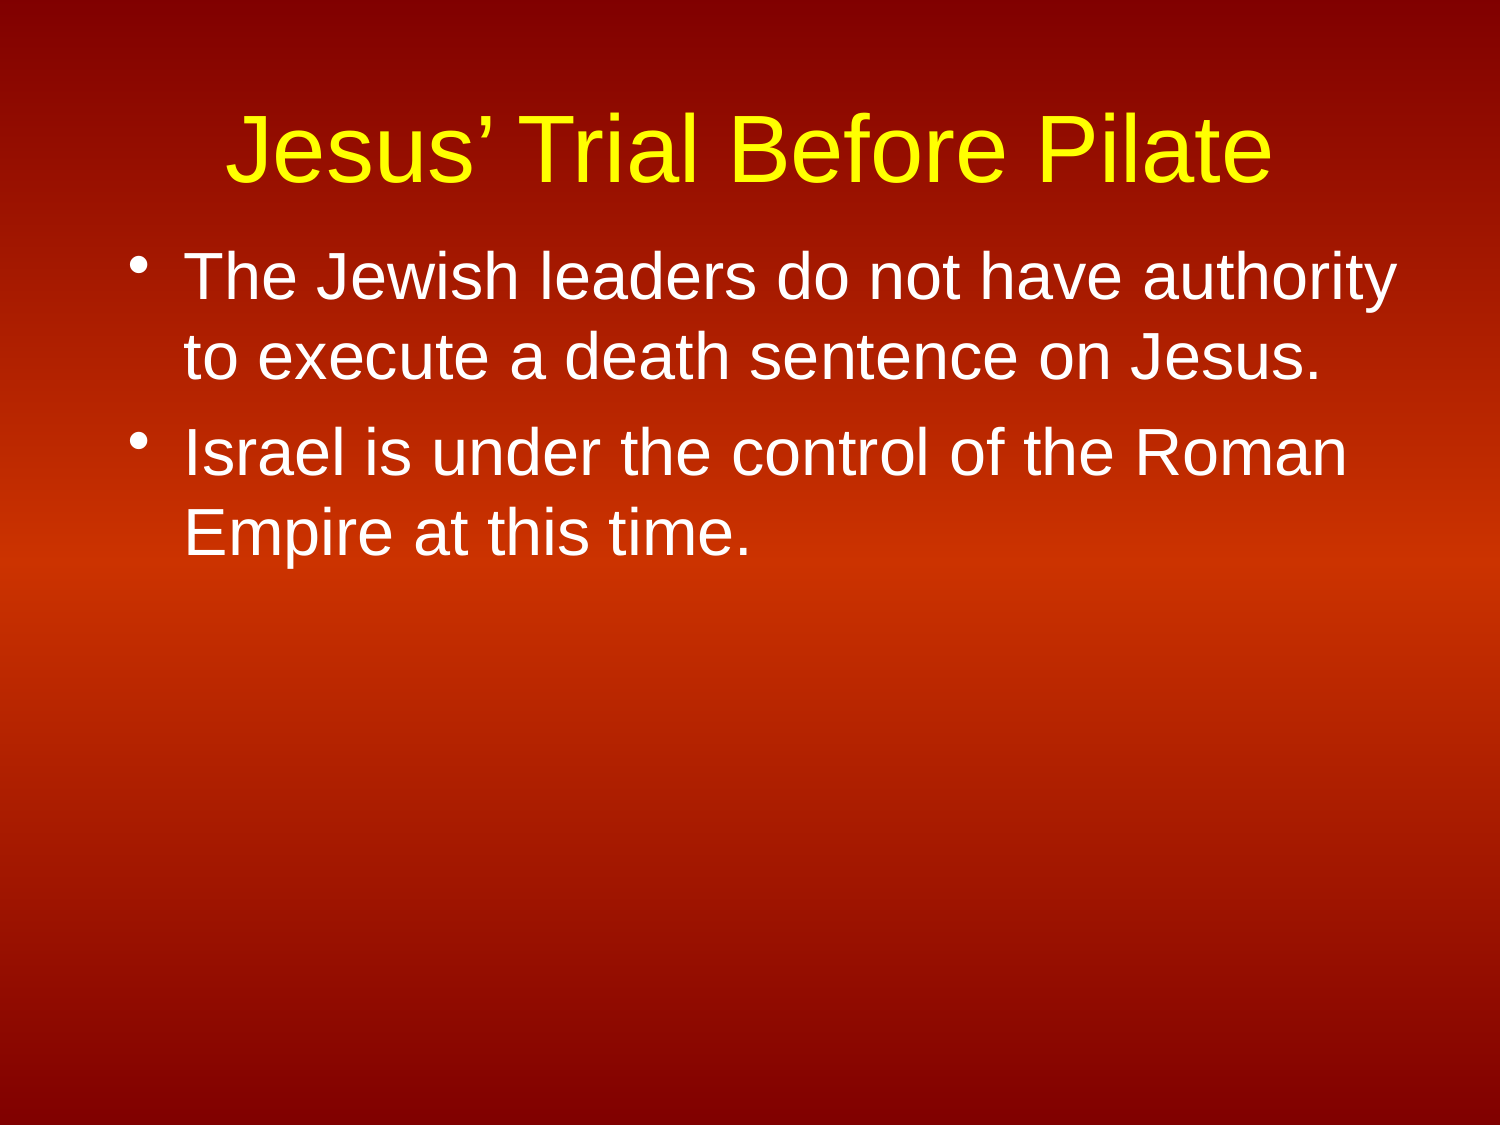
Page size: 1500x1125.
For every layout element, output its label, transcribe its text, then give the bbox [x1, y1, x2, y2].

title Jesus’ Trial Before Pilate [37, 50, 1463, 238]
list The Jewish leaders do not have authority to execute a death sentence on Jesus. Israel is under the control of the Roman Empire at this time. [112, 224, 1463, 1125]
